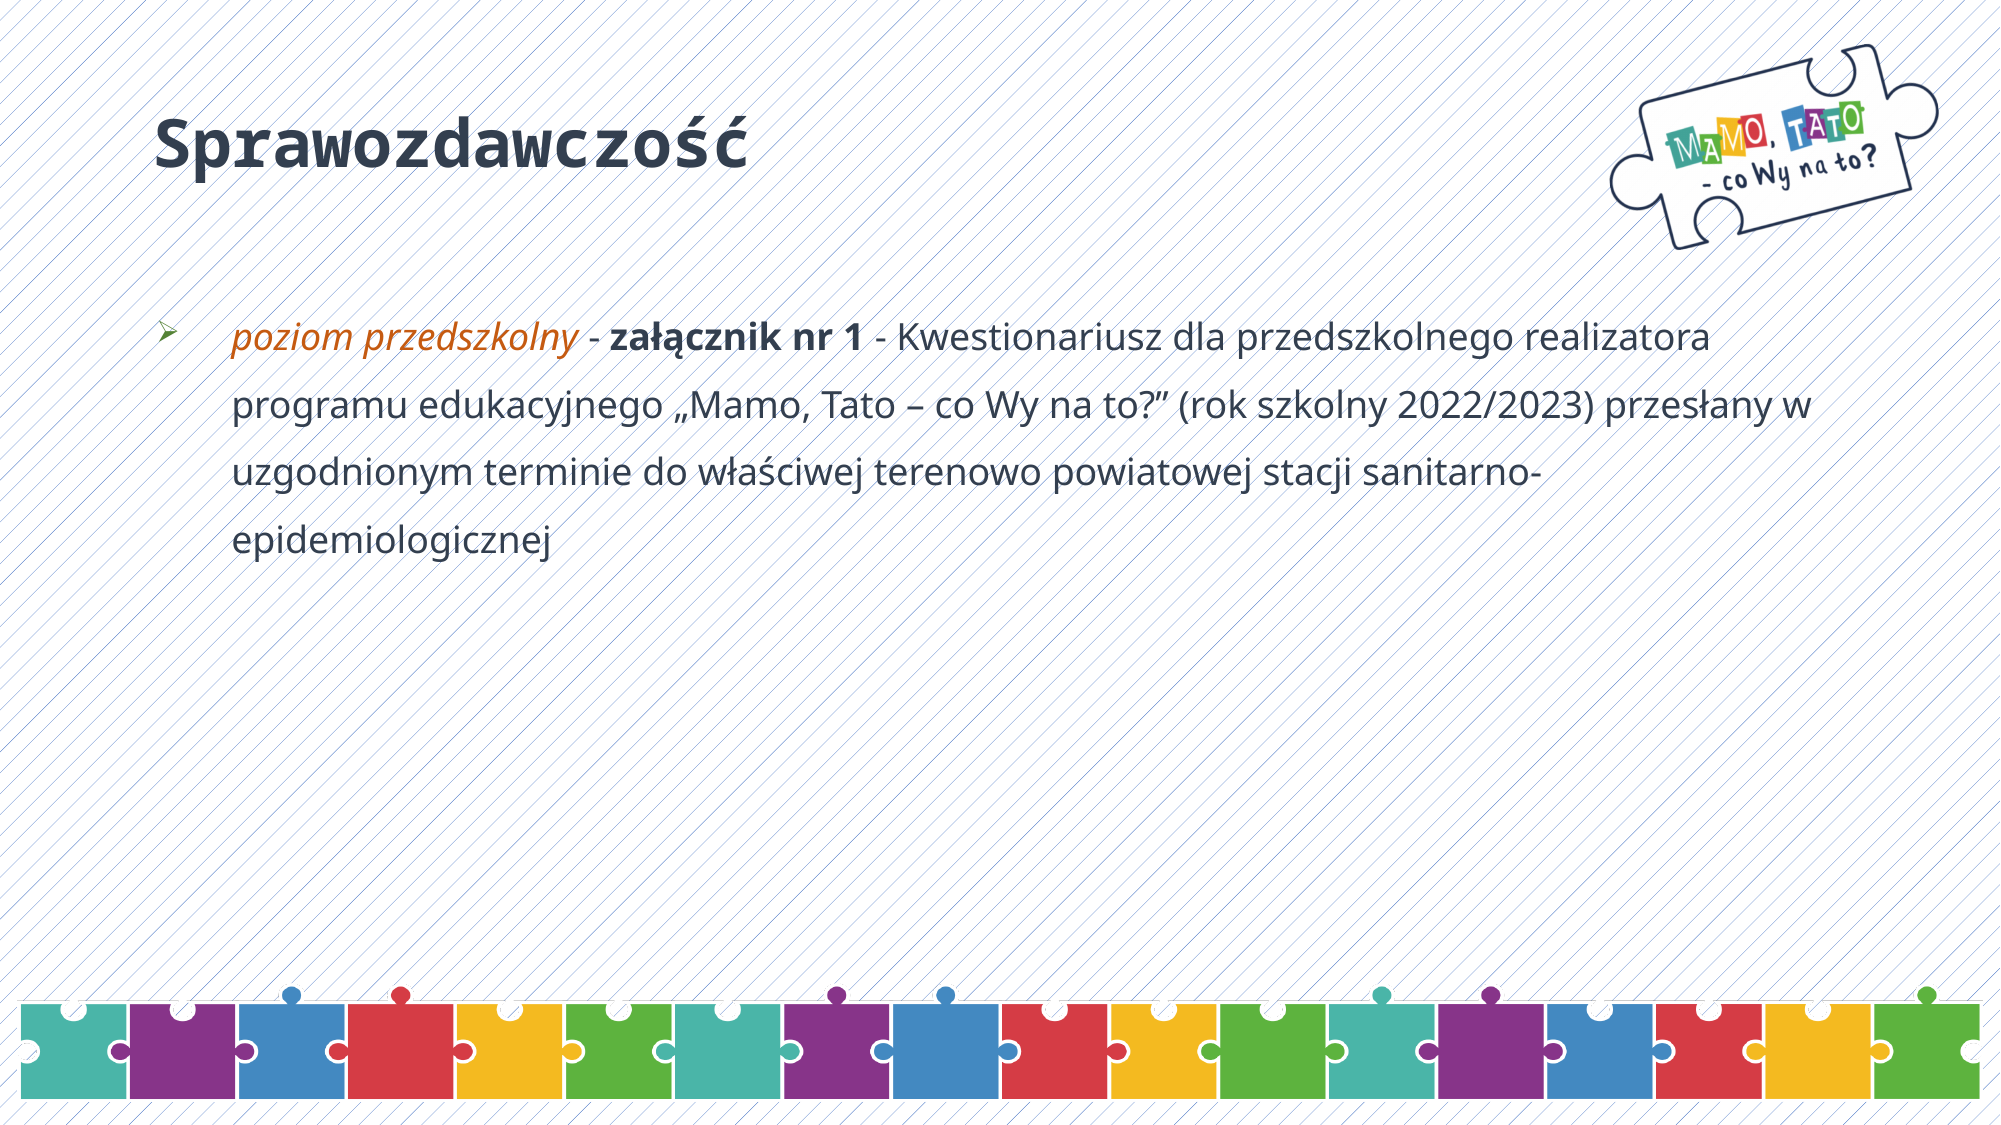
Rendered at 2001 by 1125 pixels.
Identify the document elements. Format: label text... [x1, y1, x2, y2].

title Sprawozdawczość [137, 76, 1863, 216]
picture [17, 983, 1983, 1102]
list poziom przedszkolny - załącznik nr 1 - Kwestionariusz dla przedszkolnego realizatora programu edukacyjnego „Mamo, Tato – co Wy na to?” (rok szkolny 2022/2023) przesłany w uzgodnionym terminie do właściwej terenowo powiatowej stacji sanitarno-epidemiologicznej [137, 283, 1863, 842]
picture [1615, 35, 1953, 259]
slide_number 12 [1412, 1042, 1863, 1103]
